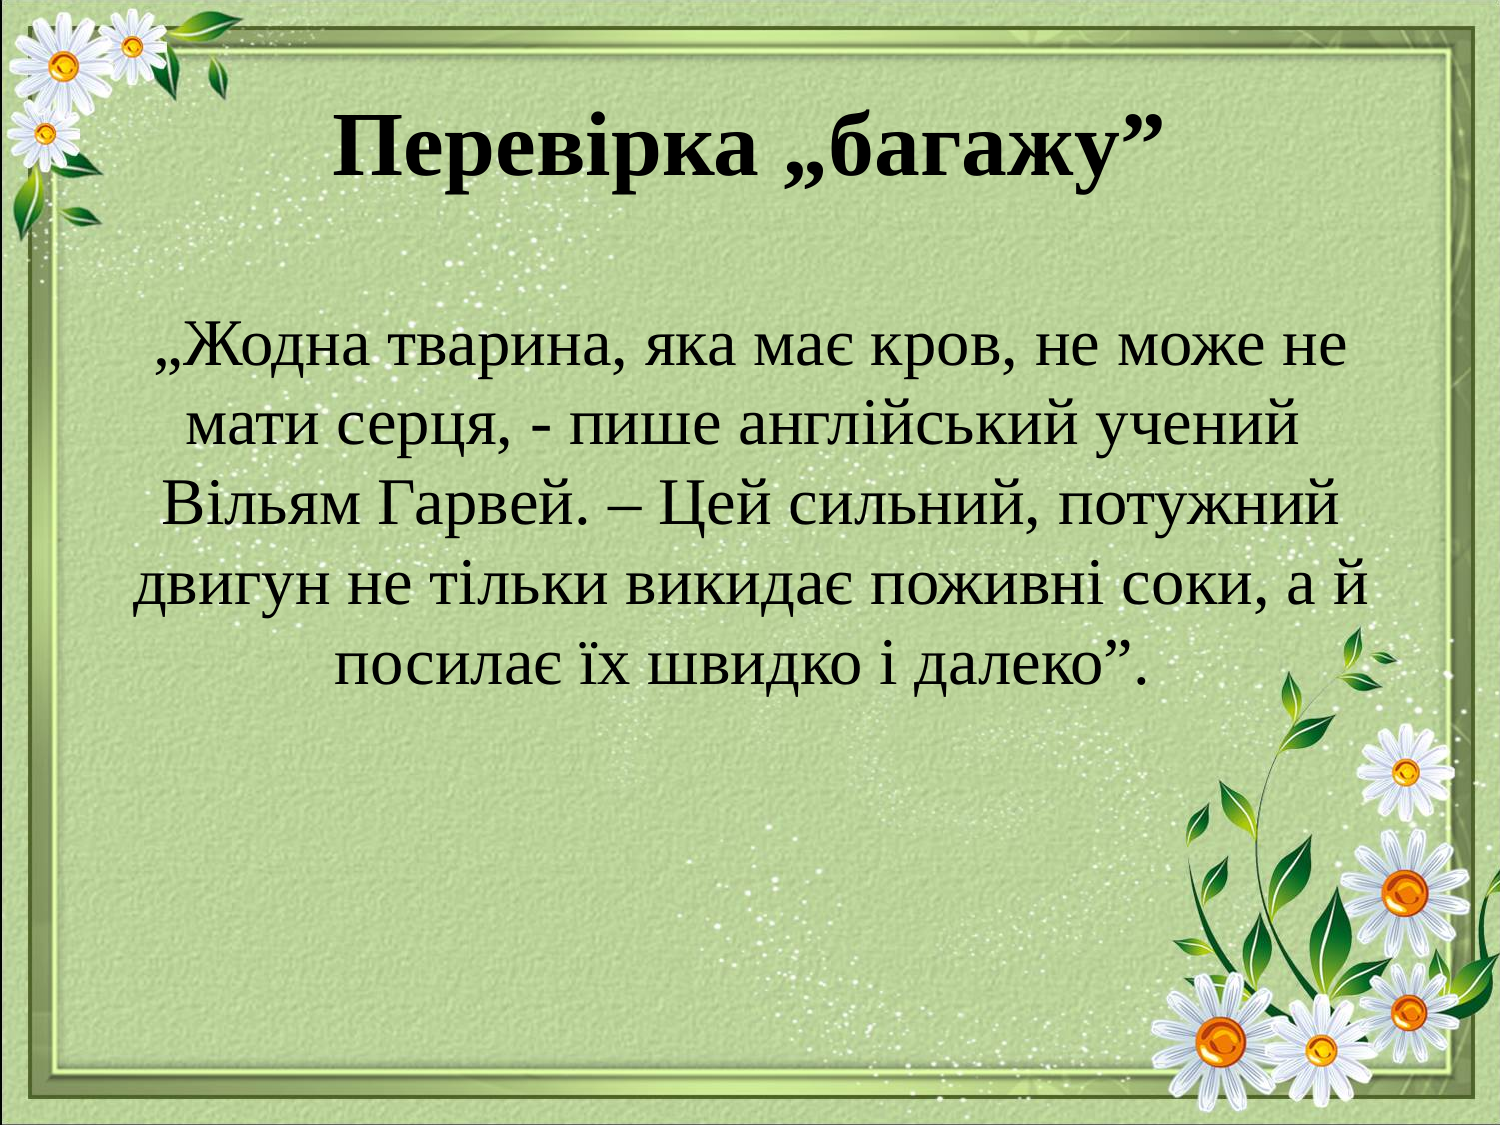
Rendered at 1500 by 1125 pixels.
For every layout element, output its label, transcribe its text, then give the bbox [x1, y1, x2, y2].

list „Жодна тварина, яка має кров, не може не мати серця, - пише англійський учений Вільям Гарвей. – Цей сильний, потужний двигун не тільки викидає поживні соки, а й посилає їх швидко і далеко”. [76, 290, 1427, 745]
picture [0, 0, 1500, 1125]
title Перевірка „багажу” [75, 45, 1425, 233]
